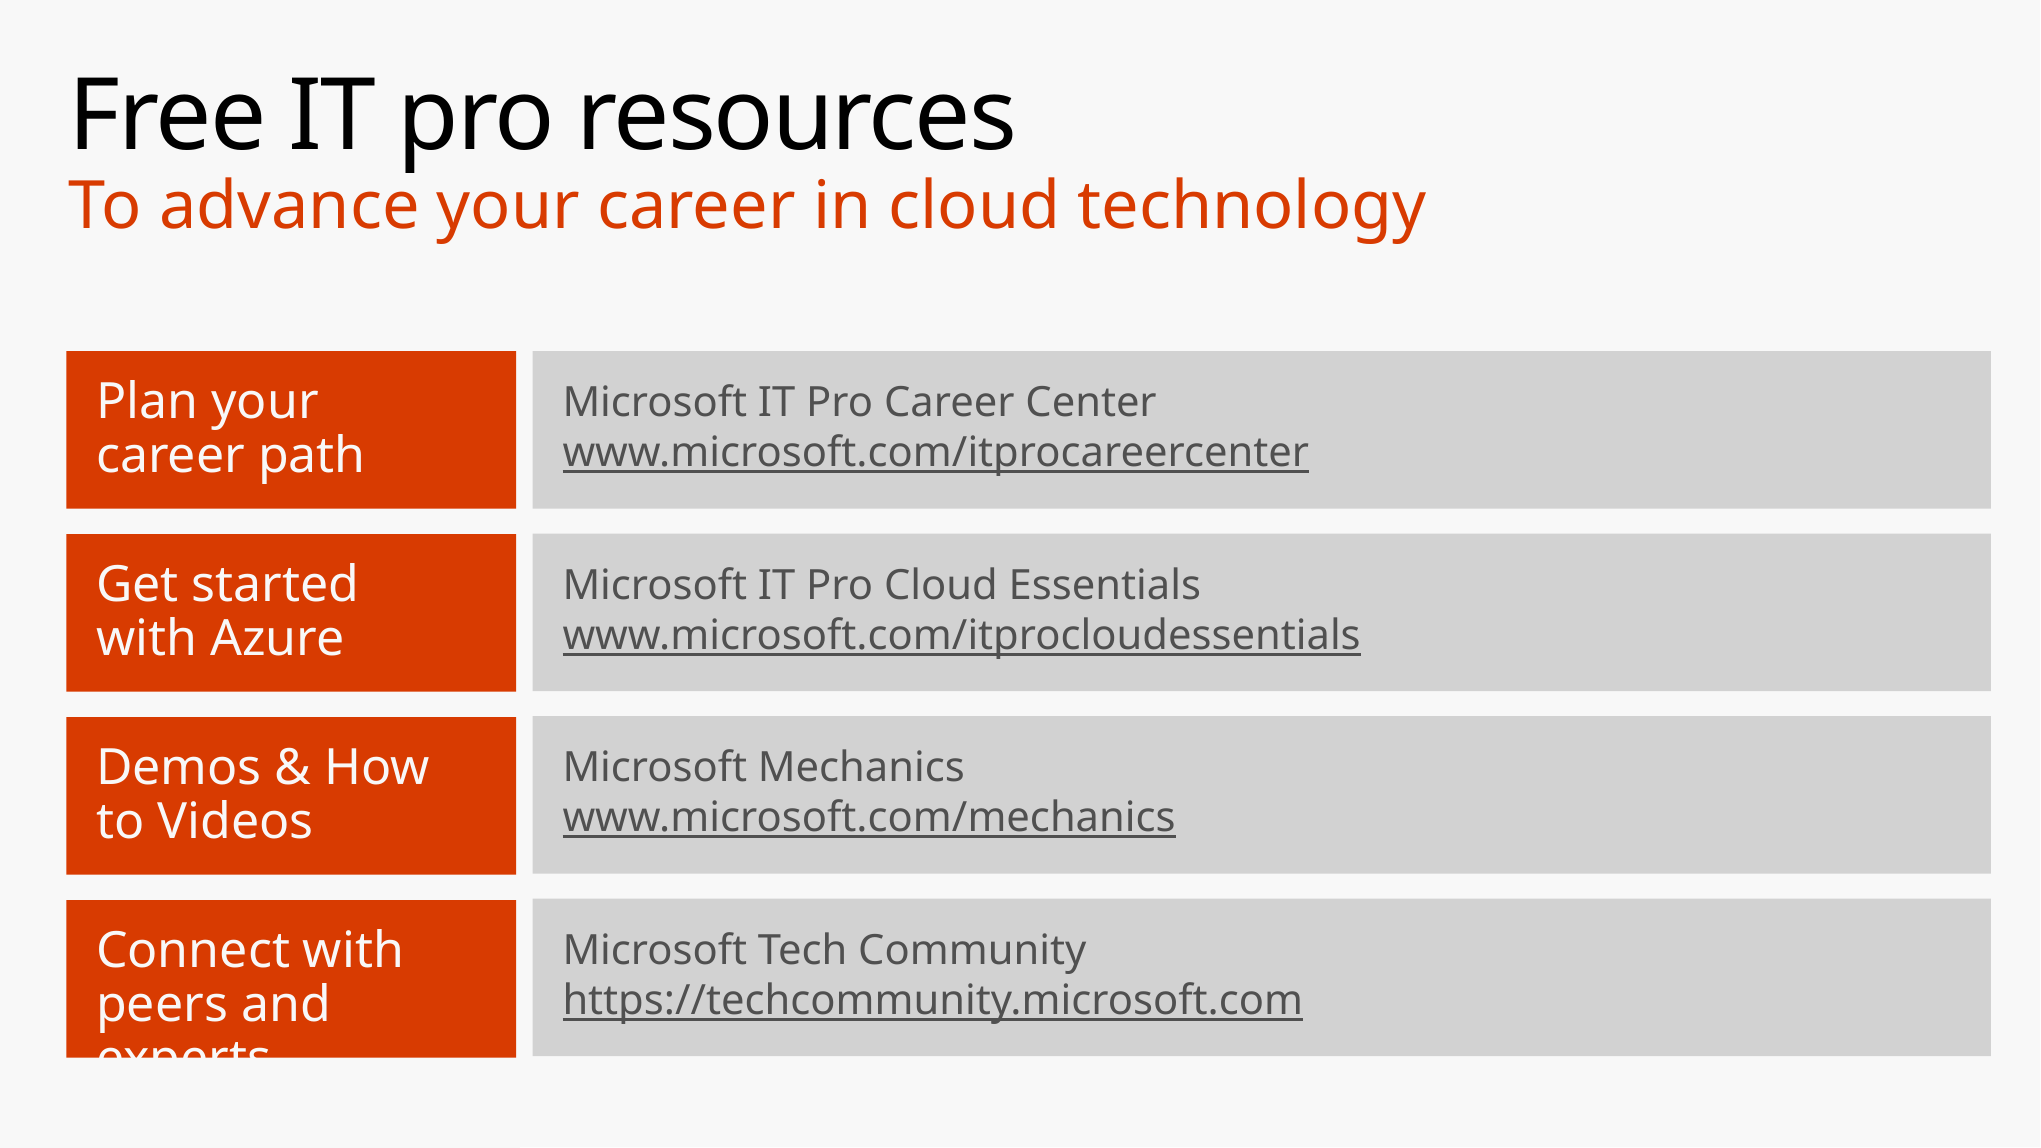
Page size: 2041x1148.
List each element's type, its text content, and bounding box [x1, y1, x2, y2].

text_box Microsoft IT Pro Career Center www.microsoft.com/itprocareercenter [532, 350, 1992, 510]
text_box [521, 260, 2041, 1148]
title Free IT pro resources To advance your career in cloud technology [45, 48, 1996, 199]
text_box Connect with peers and experts [65, 899, 517, 1059]
text_box Demos & How to Videos [65, 716, 517, 876]
text_box Microsoft IT Pro Cloud Essentials www.microsoft.com/itprocloudessentials [532, 533, 1992, 692]
text_box Get started with Azure [65, 533, 517, 693]
text_box [0, 248, 521, 1148]
text_box Plan your career path [65, 350, 517, 510]
text_box Microsoft Tech Community https://techcommunity.microsoft.com [532, 898, 1992, 1057]
text_box Microsoft Mechanics www.microsoft.com/mechanics [532, 715, 1992, 875]
